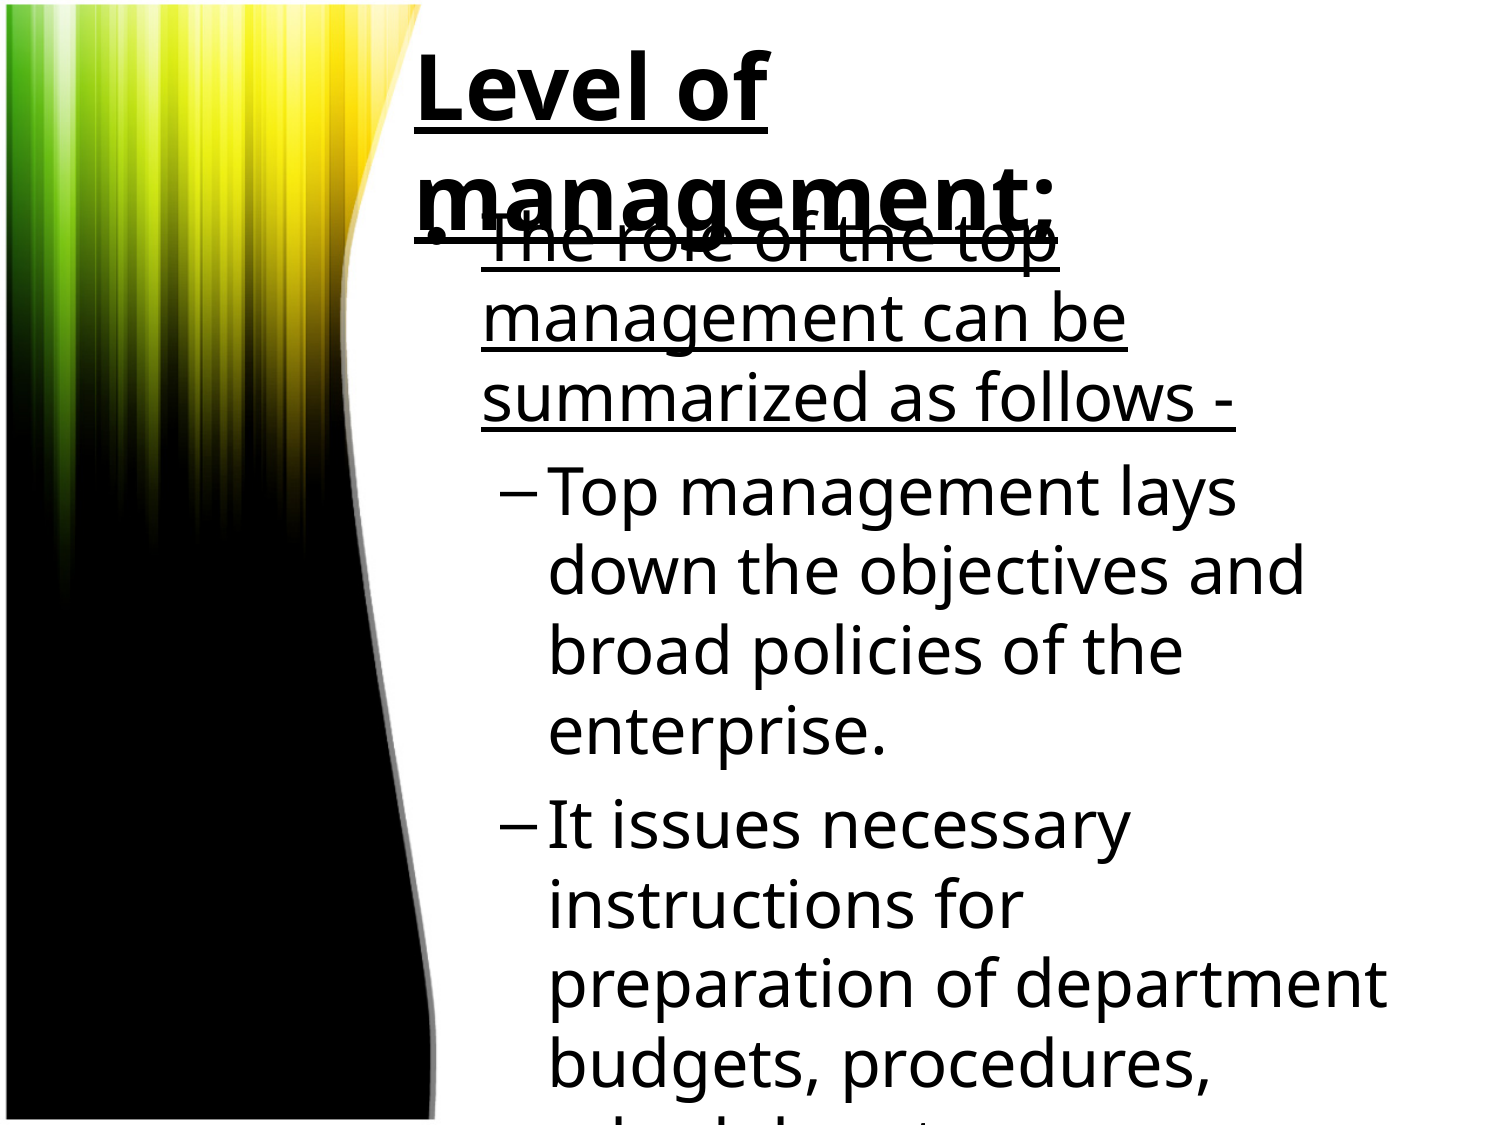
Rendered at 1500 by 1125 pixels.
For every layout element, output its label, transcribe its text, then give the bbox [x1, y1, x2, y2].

list The role of the top management can be summarized as follows - Top management lays down the objectives and broad policies of the enterprise. It issues necessary instructions for preparation of department budgets, procedures, schedules etc. [409, 187, 1409, 1067]
title Level of management; [398, 44, 1426, 233]
picture [0, 0, 1500, 1125]
